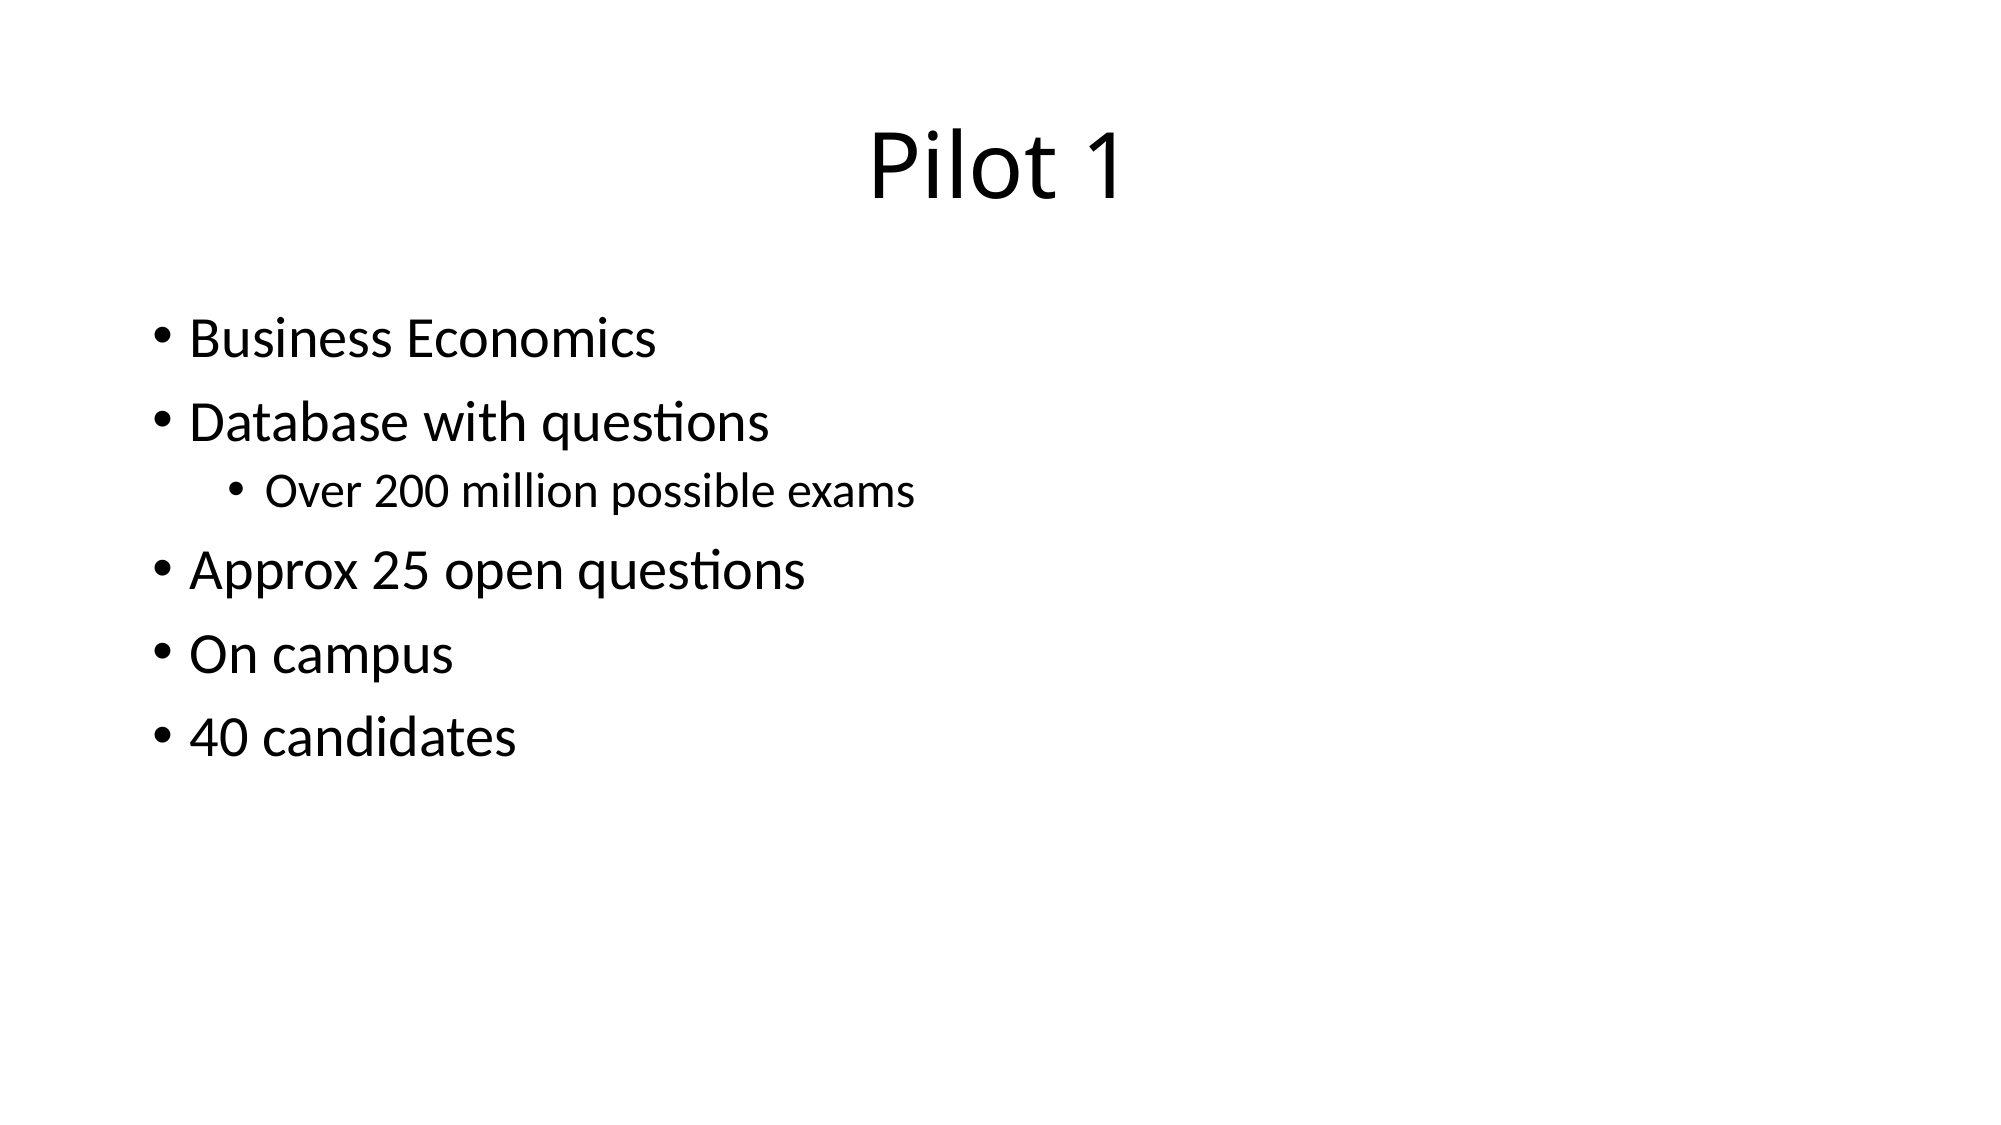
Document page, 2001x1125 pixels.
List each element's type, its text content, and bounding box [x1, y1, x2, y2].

list Business Economics Database with questions Over 200 million possible exams Approx 25 open questions On campus 40 candidates [137, 299, 1863, 1014]
title Pilot 1 [137, 59, 1863, 278]
